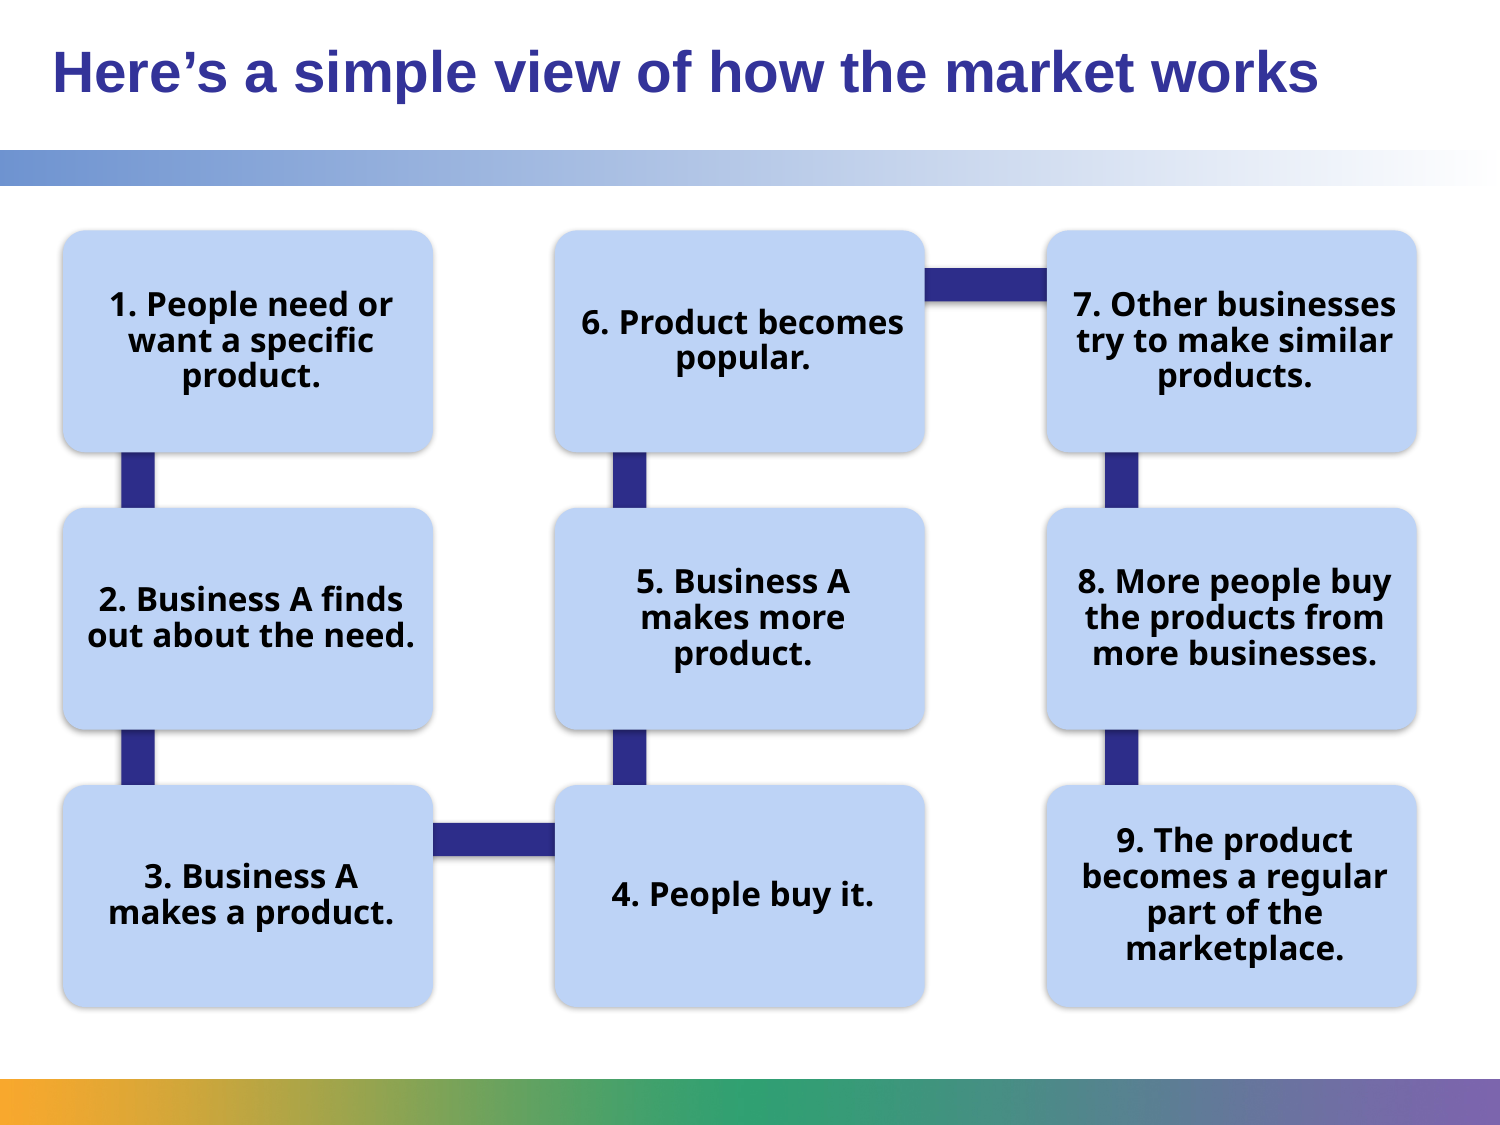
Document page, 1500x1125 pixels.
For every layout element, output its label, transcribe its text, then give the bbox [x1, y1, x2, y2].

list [62, 224, 1418, 1013]
picture [0, 1079, 1500, 1125]
title Here’s a simple view of how the market works [37, 0, 1500, 138]
